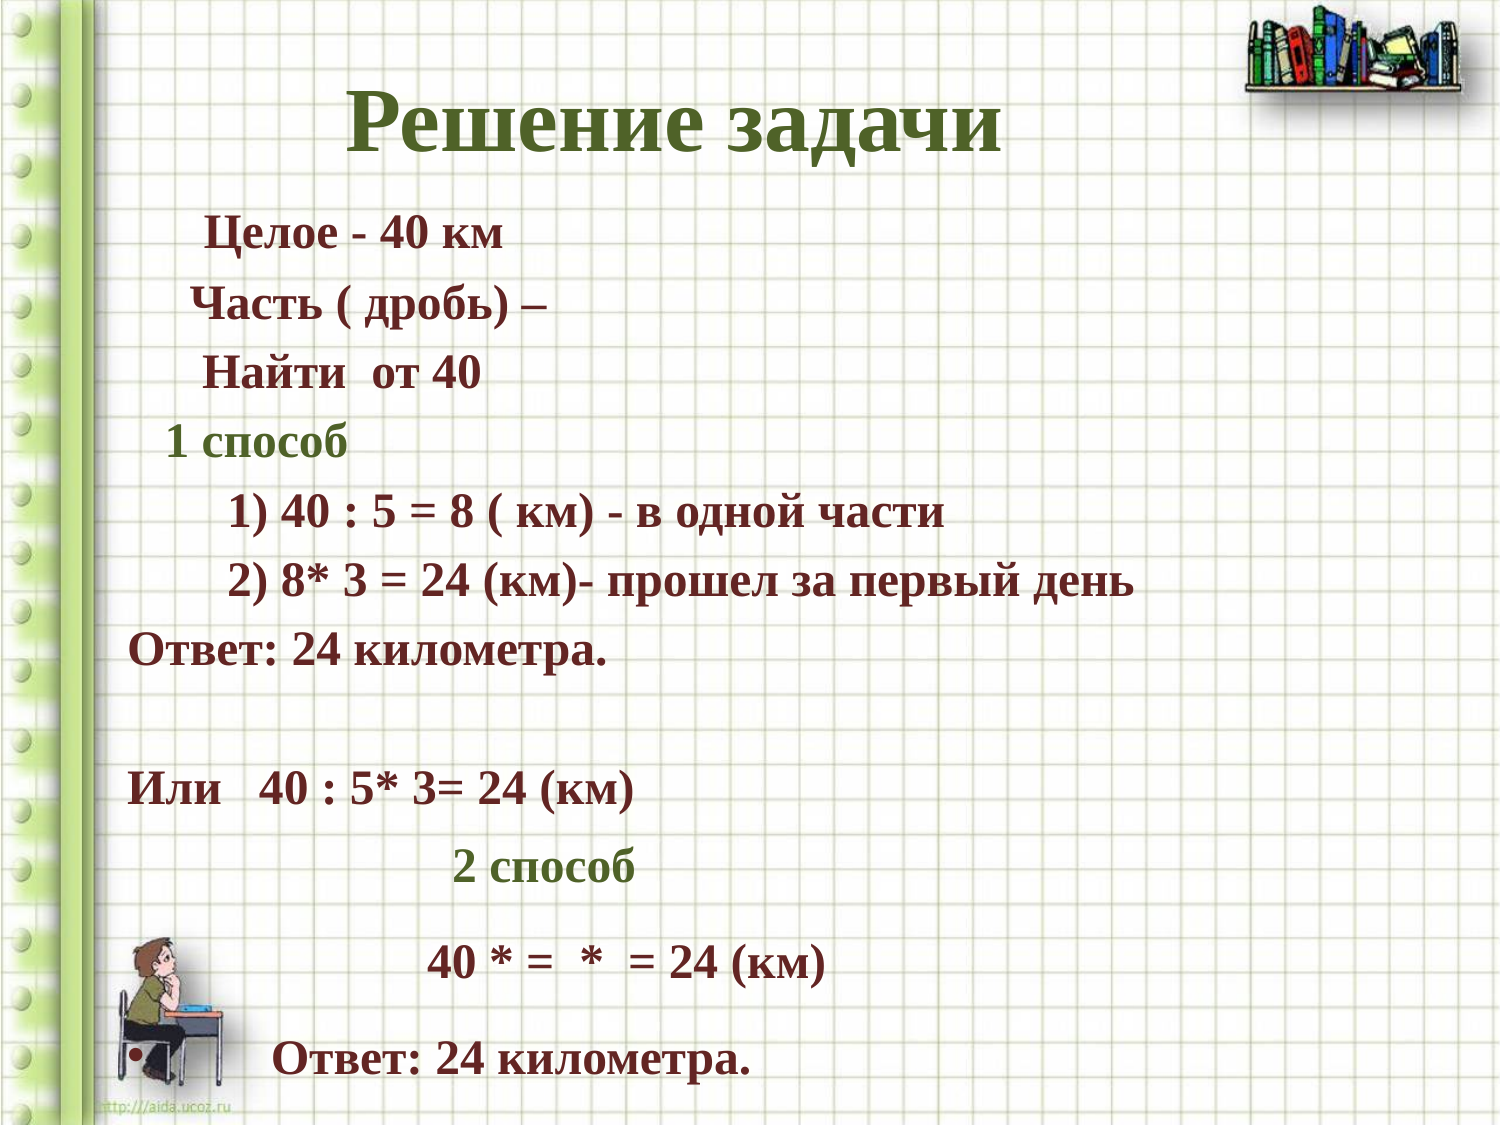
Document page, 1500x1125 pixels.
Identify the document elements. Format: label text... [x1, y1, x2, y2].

picture [0, 0, 1500, 1125]
title Решение задачи [0, 45, 1350, 185]
